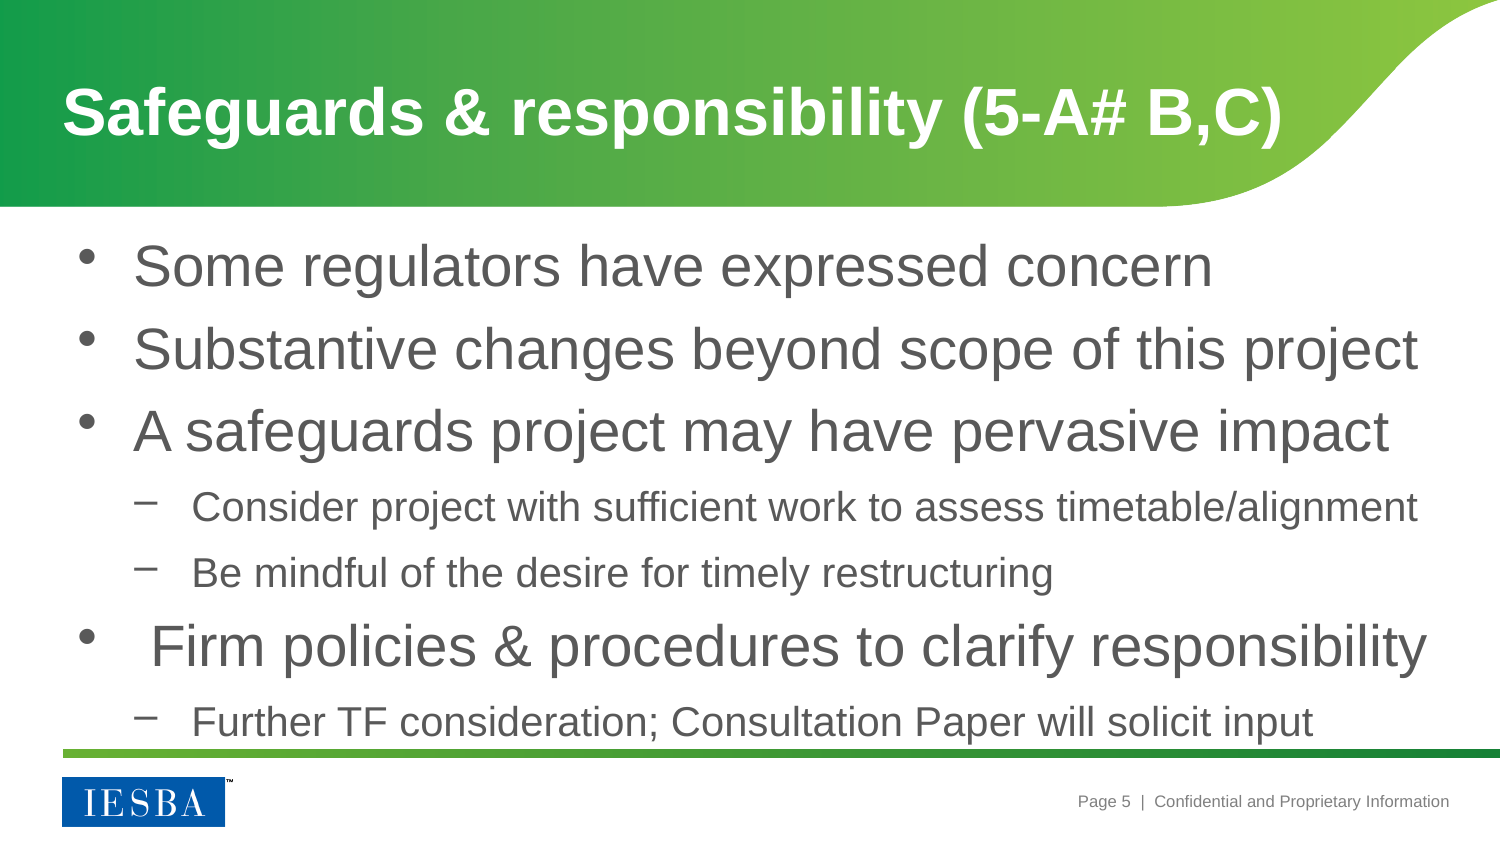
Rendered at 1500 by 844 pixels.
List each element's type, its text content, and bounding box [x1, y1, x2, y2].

list Some regulators have expressed concern Substantive changes beyond scope of this project A safeguards project may have pervasive impact Consider project with sufficient work to assess timetable/alignment Be mindful of the desire for timely restructuring Firm policies & procedures to clarify responsibility Further TF consideration; Consultation Paper will solicit input [62, 220, 1450, 724]
picture [0, 0, 1500, 207]
title Safeguards & responsibility (5-A# B,C) [62, 75, 1300, 142]
picture [62, 777, 233, 827]
